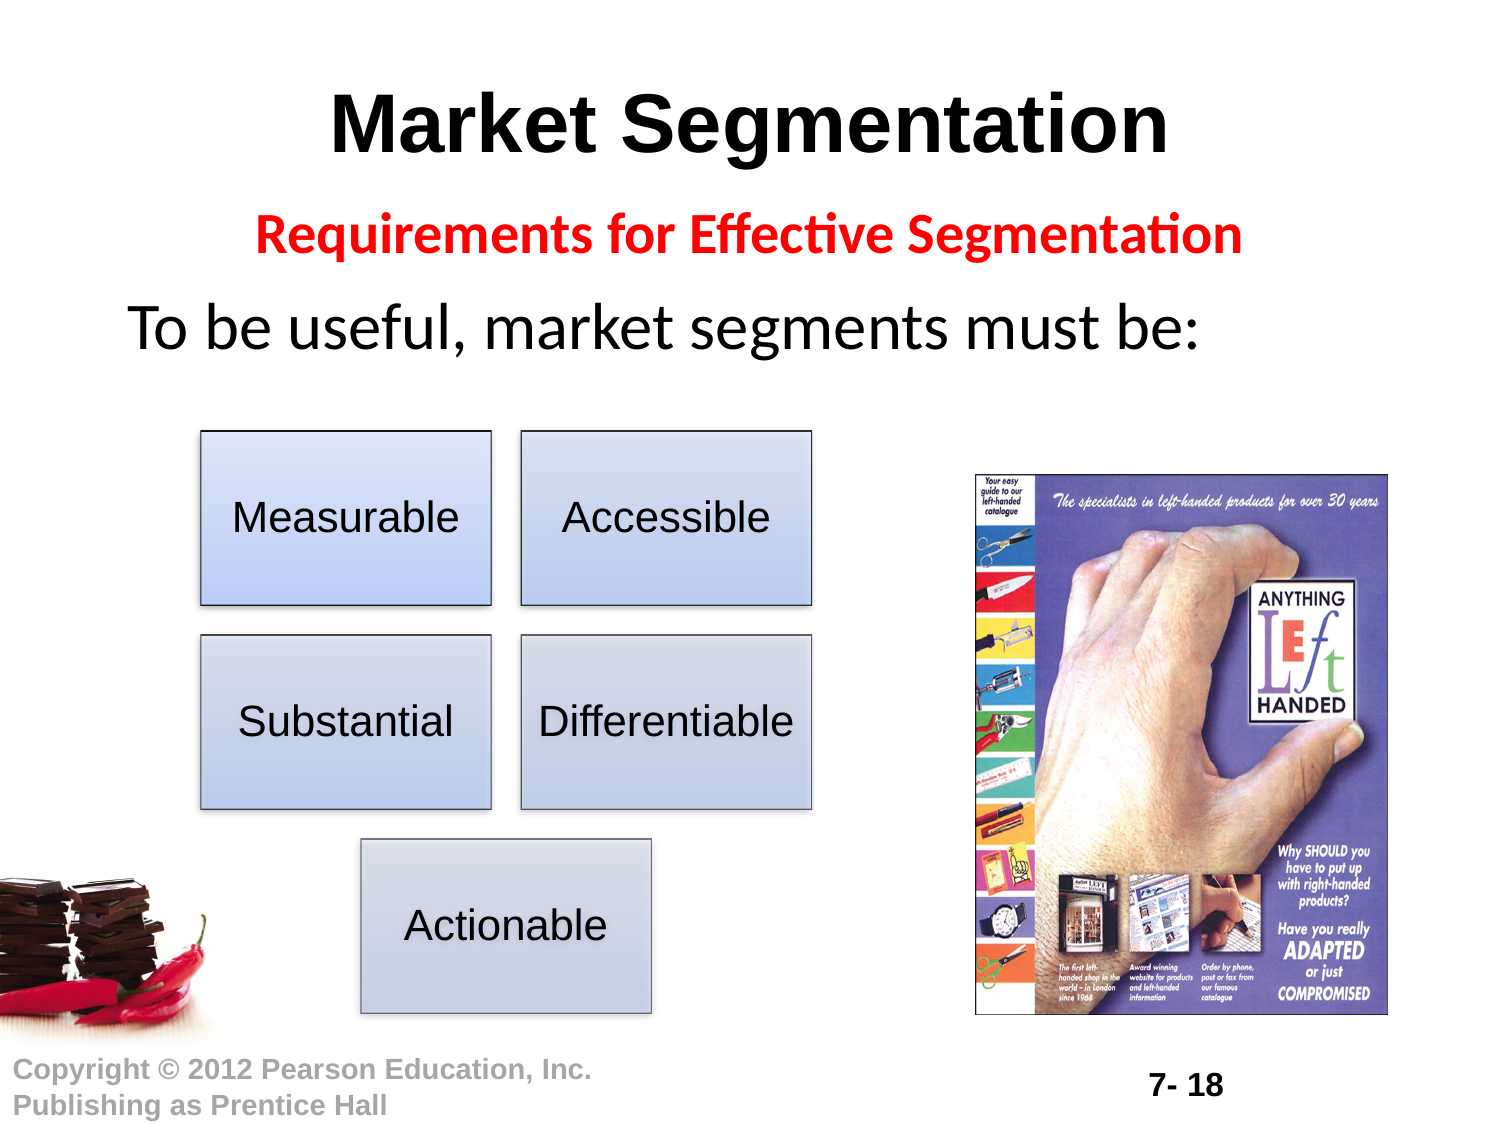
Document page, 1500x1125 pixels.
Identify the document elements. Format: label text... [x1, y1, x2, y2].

list Requirements for Effective Segmentation [0, 187, 1500, 263]
picture [974, 474, 1388, 1015]
picture [0, 862, 225, 1050]
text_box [49, 430, 963, 1014]
title Market Segmentation [112, 37, 1388, 187]
list To be useful, market segments must be: [112, 274, 1388, 1001]
